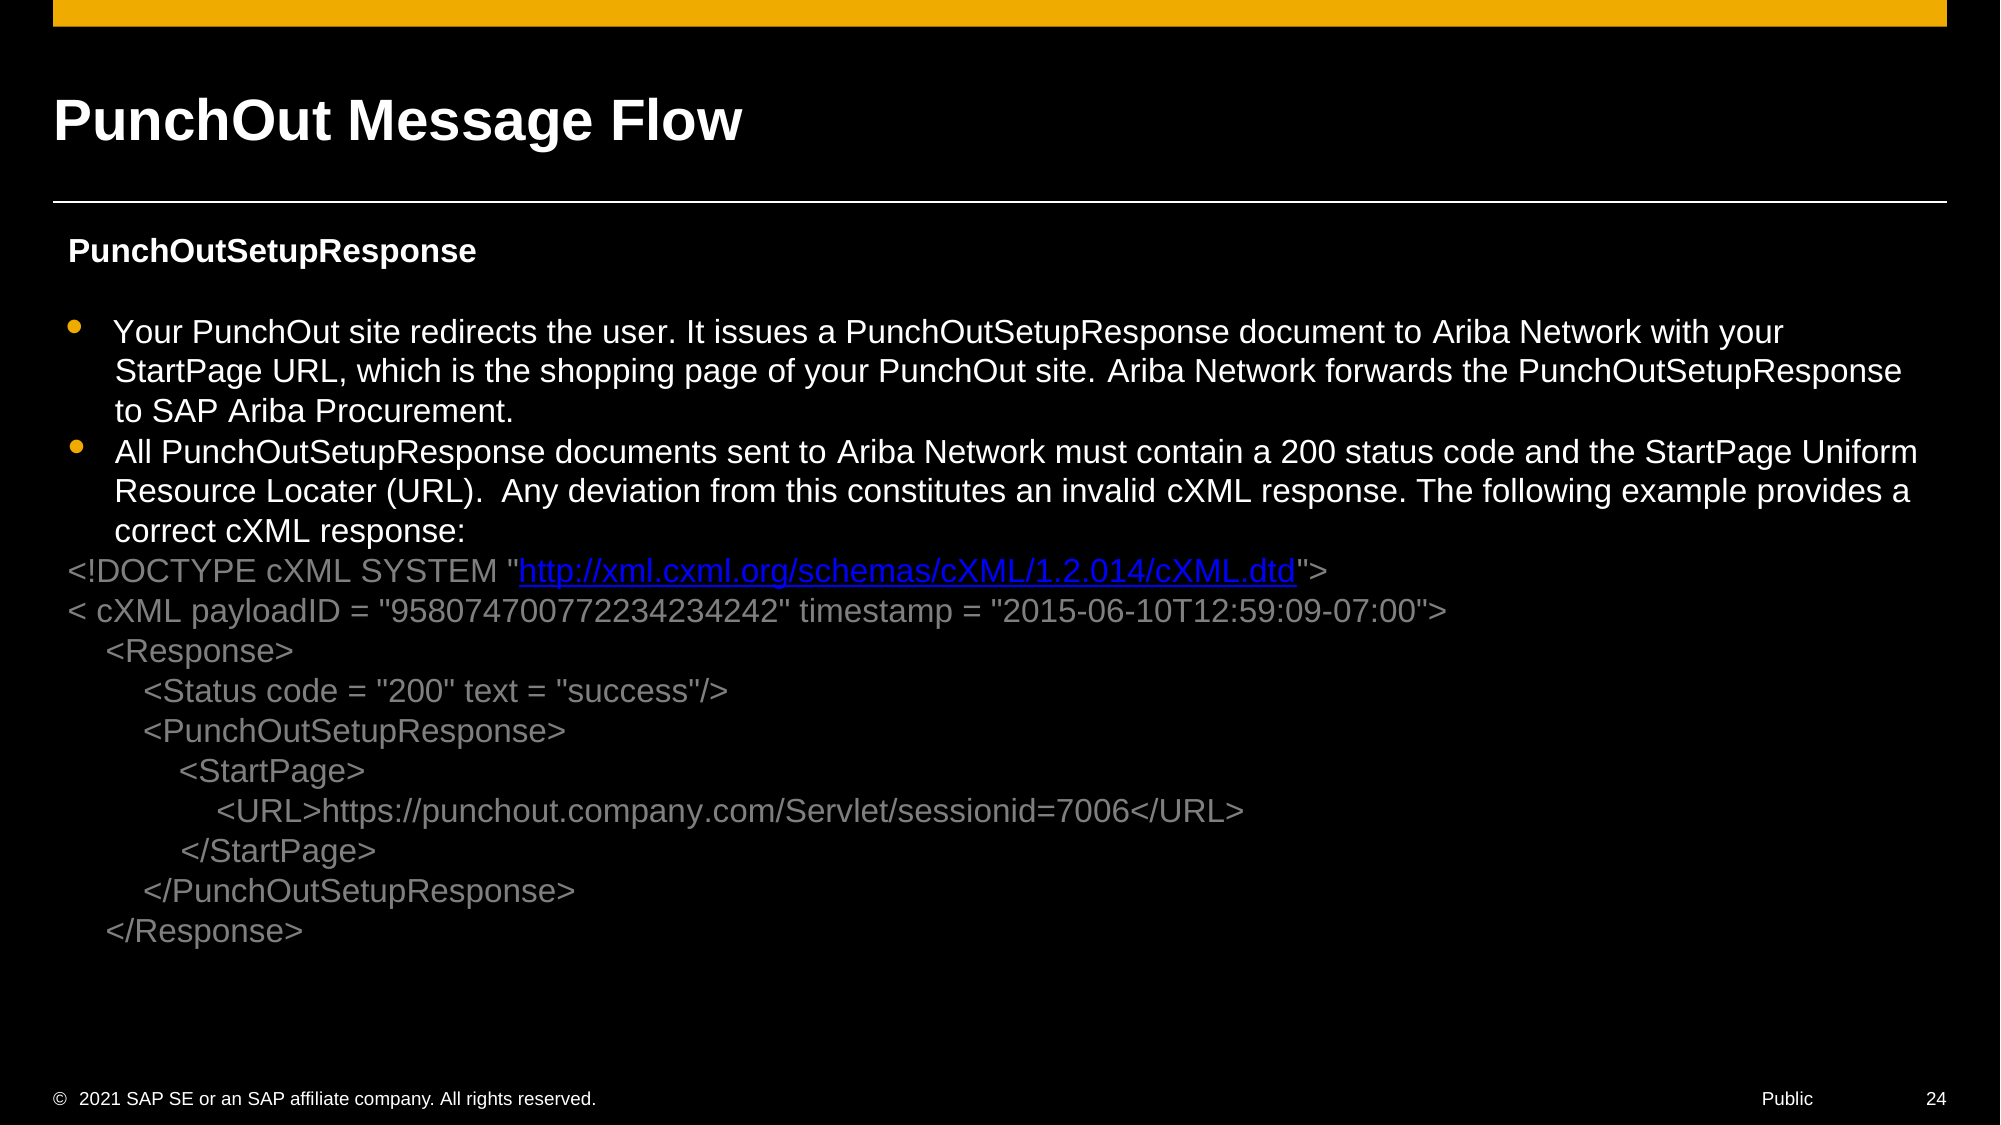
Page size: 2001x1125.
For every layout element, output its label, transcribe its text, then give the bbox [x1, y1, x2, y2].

text_box </StartPage> </PunchOutSetupResponse> [143, 829, 577, 910]
text_box <!DOCTYPE cXML SYSTEM "http://xml.cxml.org/schemas/cXML/1.2.014/cXML.dtd"> [67, 549, 1328, 589]
text_box © 2021 SAP SE or an SAP affiliate company. All rights reserved. Public 24 [53, 1087, 1947, 1110]
text_box PunchOut Message Flow [53, 82, 744, 153]
text_box <PunchOutSetupResponse> [143, 709, 568, 750]
text_box <Response> [105, 629, 295, 670]
text_box •All PunchOutSetupResponse documents sent to Ariba Network must contain a 200 status code and the StartPage Uniform [67, 413, 1920, 474]
text_box < cXML payloadID = "958074700772234234242" timestamp = "2015-06-10T12:59:09-07:00"> [67, 589, 1449, 630]
text_box [0, 0, 2000, 1125]
text_box <Status code = "200" text = "success"/> [143, 669, 730, 710]
text_box </Response> [105, 909, 304, 950]
text_box Resource Locater (URL).Any deviation from this constitutes an invalid cXML response. The following example provides a correct cXML response: [114, 469, 1911, 550]
text_box <StartPage> <URL>https://punchout.company.com/Servlet/sessionid=7006</URL> [178, 749, 1246, 830]
text_box [52, 0, 1948, 27]
text_box StartPage URL, which is the shopping page of your PunchOut site. Ariba Network forwards the PunchOutSetupResponse to SAP Ariba Procurement. [115, 349, 1903, 413]
text_box •Your PunchOut site redirects the user. It issues a PunchOutSetupResponse document to Ariba Network with your [65, 293, 1784, 354]
text_box PunchOutSetupResponse [68, 229, 478, 270]
